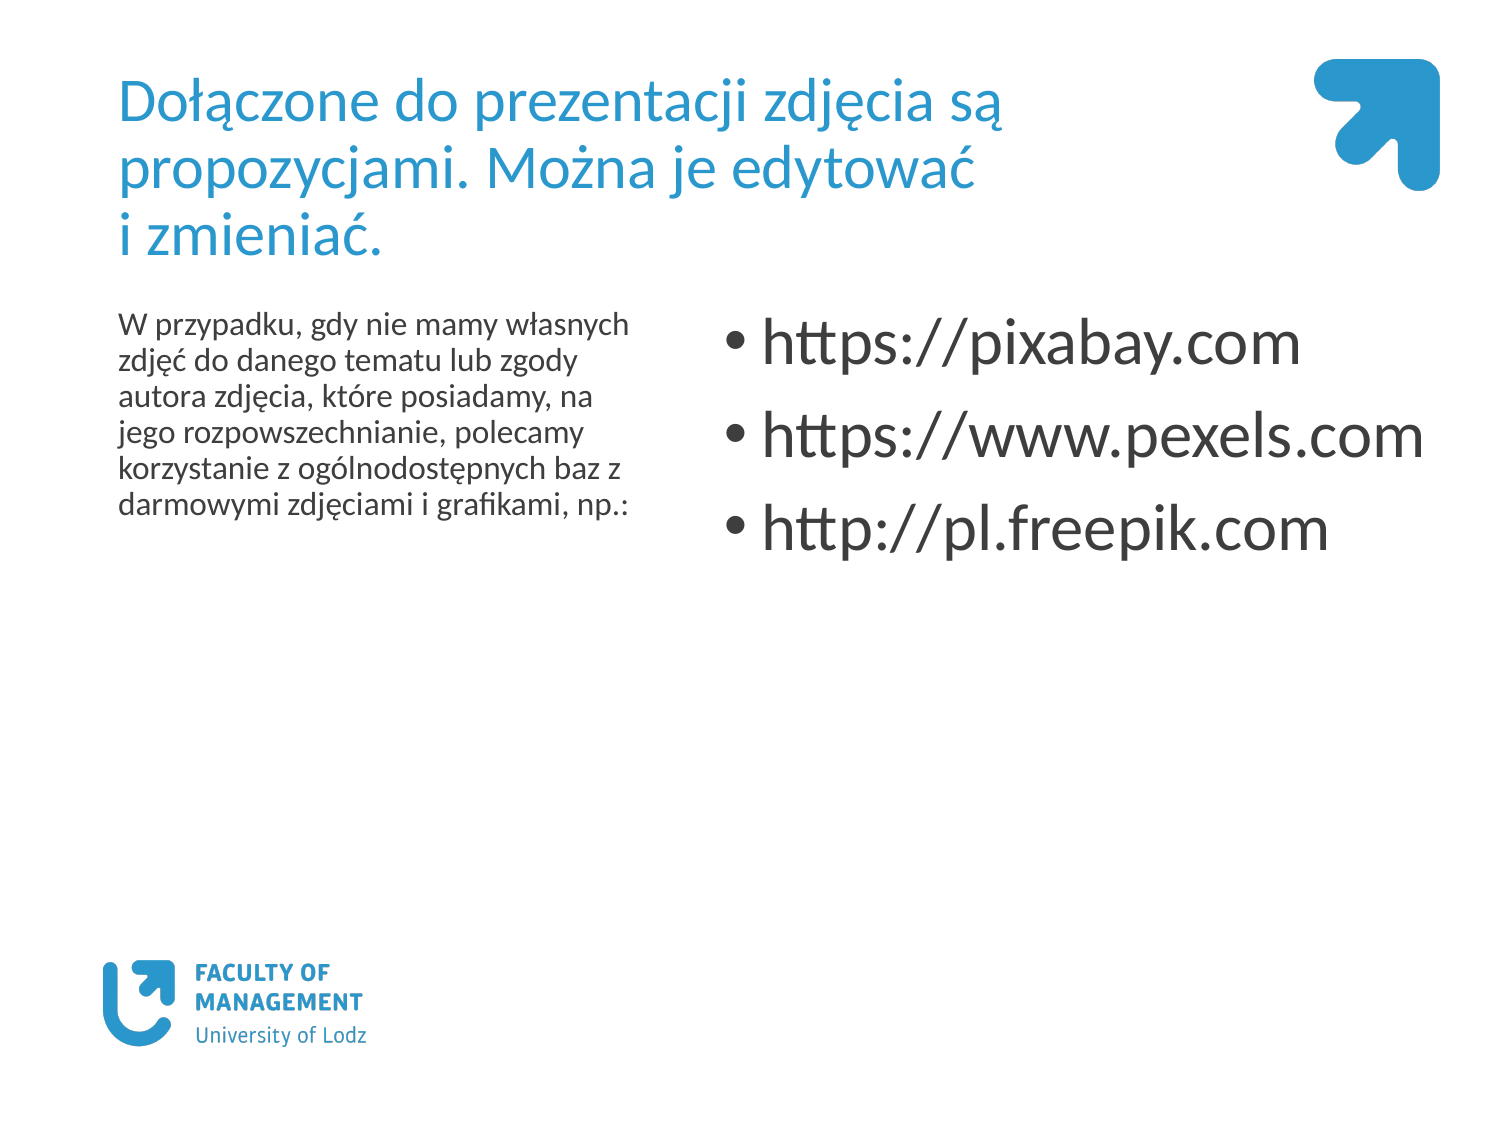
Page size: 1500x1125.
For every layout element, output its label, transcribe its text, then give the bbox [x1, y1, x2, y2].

list W przypadku, gdy nie mamy własnych zdjęć do danego tematu lub zgody autora zdjęcia, które posiadamy, na jego rozpowszechnianie, polecamy korzystanie z ogólnodostępnych baz z darmowymi zdjęciami i grafikami, np.: [103, 299, 657, 1014]
list https://pixabay.com https://www.pexels.com http://pl.freepik.com [709, 299, 1444, 1014]
title Dołączone do prezentacji zdjęcia są propozycjami. Można je edytować i zmieniać. [103, 59, 1315, 278]
picture [103, 1014, 366, 1047]
picture [1315, 59, 1440, 191]
